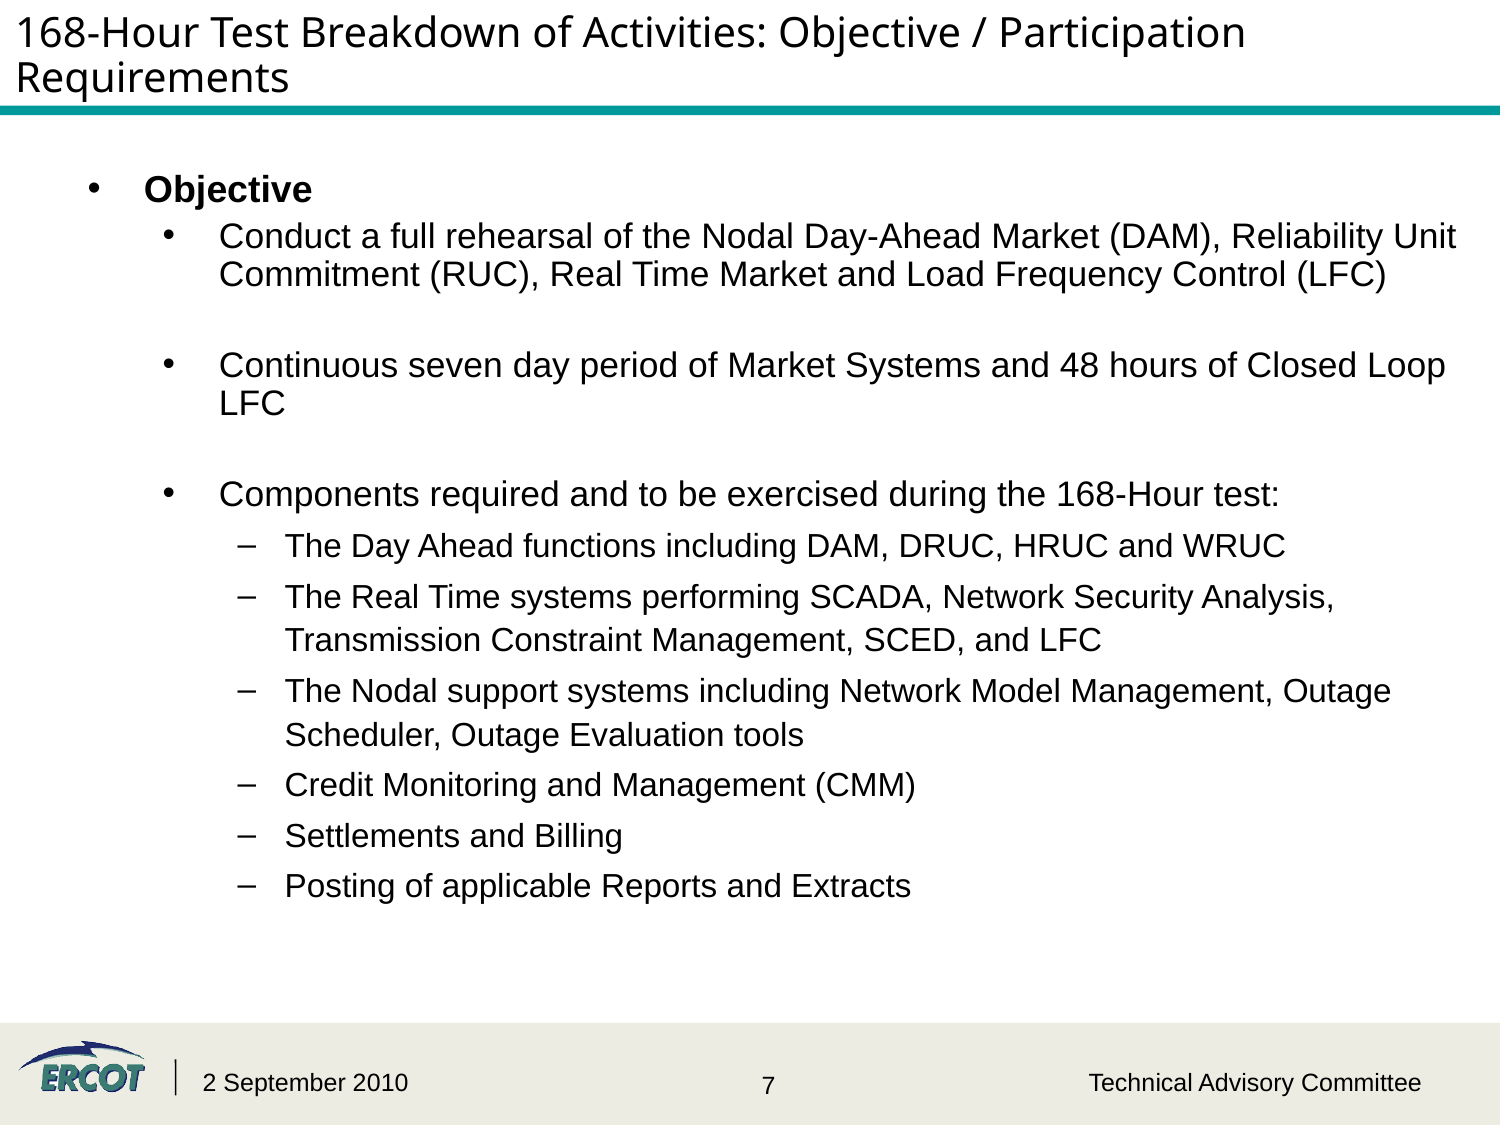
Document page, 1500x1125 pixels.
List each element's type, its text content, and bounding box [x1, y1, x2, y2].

title 168-Hour Test Breakdown of Activities: Objective / Participation Requirements [0, 0, 1500, 113]
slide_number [187, 1059, 538, 1125]
picture [10, 1031, 151, 1111]
footer Technical Advisory Committee [962, 1059, 1438, 1125]
text_box Objective Conduct a full rehearsal of the Nodal Day-Ahead Market (DAM), Reliability Unit Commitment (RUC), Real Time Market and Load Frequency Control (LFC) Continuous seven day period of Market Systems and 48 hours of Closed Loop LFC Components required and to be exercised during the 168-Hour test: The Day Ahead functions including DAM, DRUC, HRUC and WRUC The Real Time systems performing SCADA, Network Security Analysis, Transmission Constraint Management, SCED, and LFC The Nodal support systems including Network Model Management, Outage Scheduler, Outage Evaluation tools Credit Monitoring and Management (CMM) Settlements and Billing Posting of applicable Reports and Extracts [72, 162, 1475, 1038]
